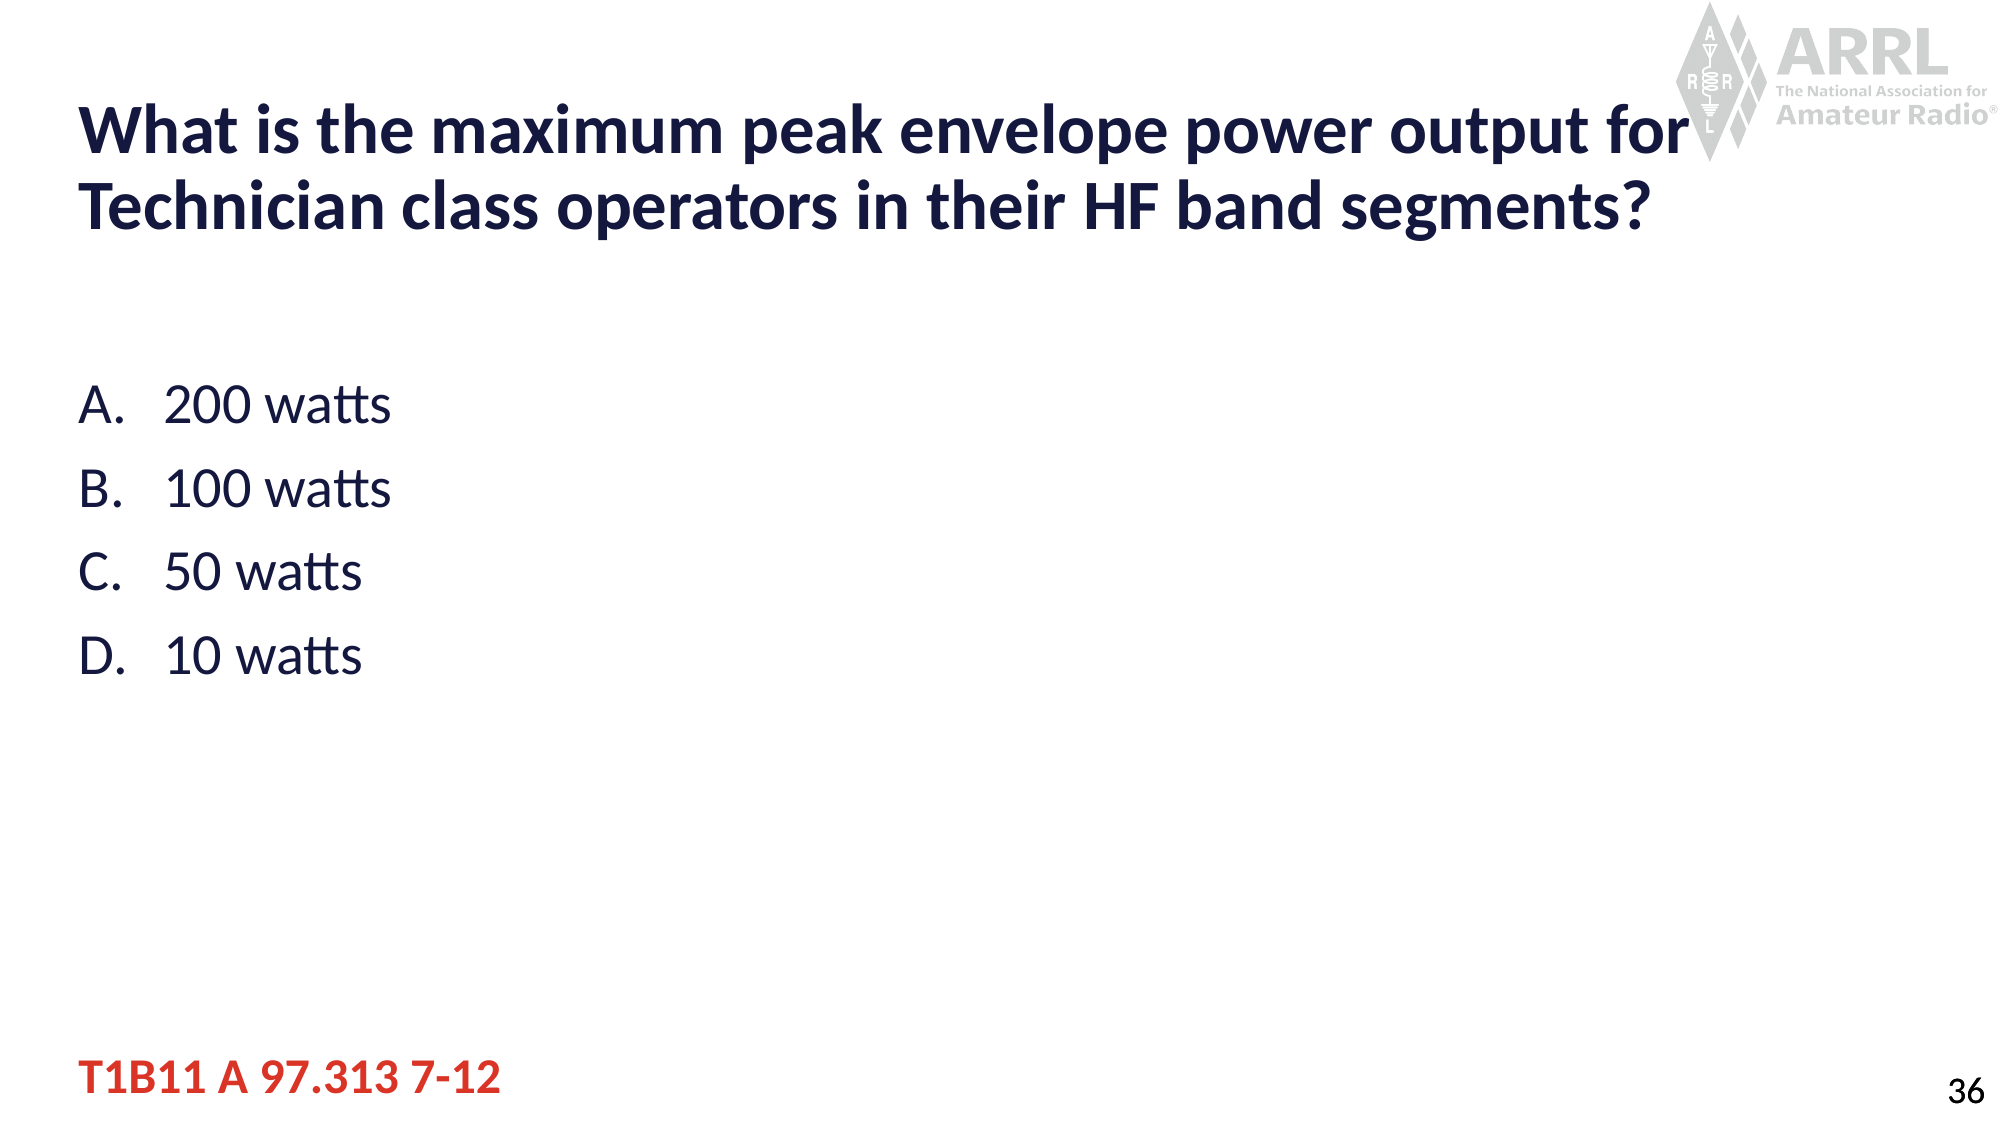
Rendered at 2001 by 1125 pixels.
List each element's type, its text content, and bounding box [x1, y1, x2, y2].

picture [1674, 0, 2000, 164]
list 200 watts 100 watts 50 watts 10 watts [63, 365, 1863, 989]
title What is the maximum peak envelope power output for Technician class operators in their HF band segments? [63, 59, 1863, 278]
text_box T1B11 A 97.313 7-12 [63, 1036, 921, 1112]
